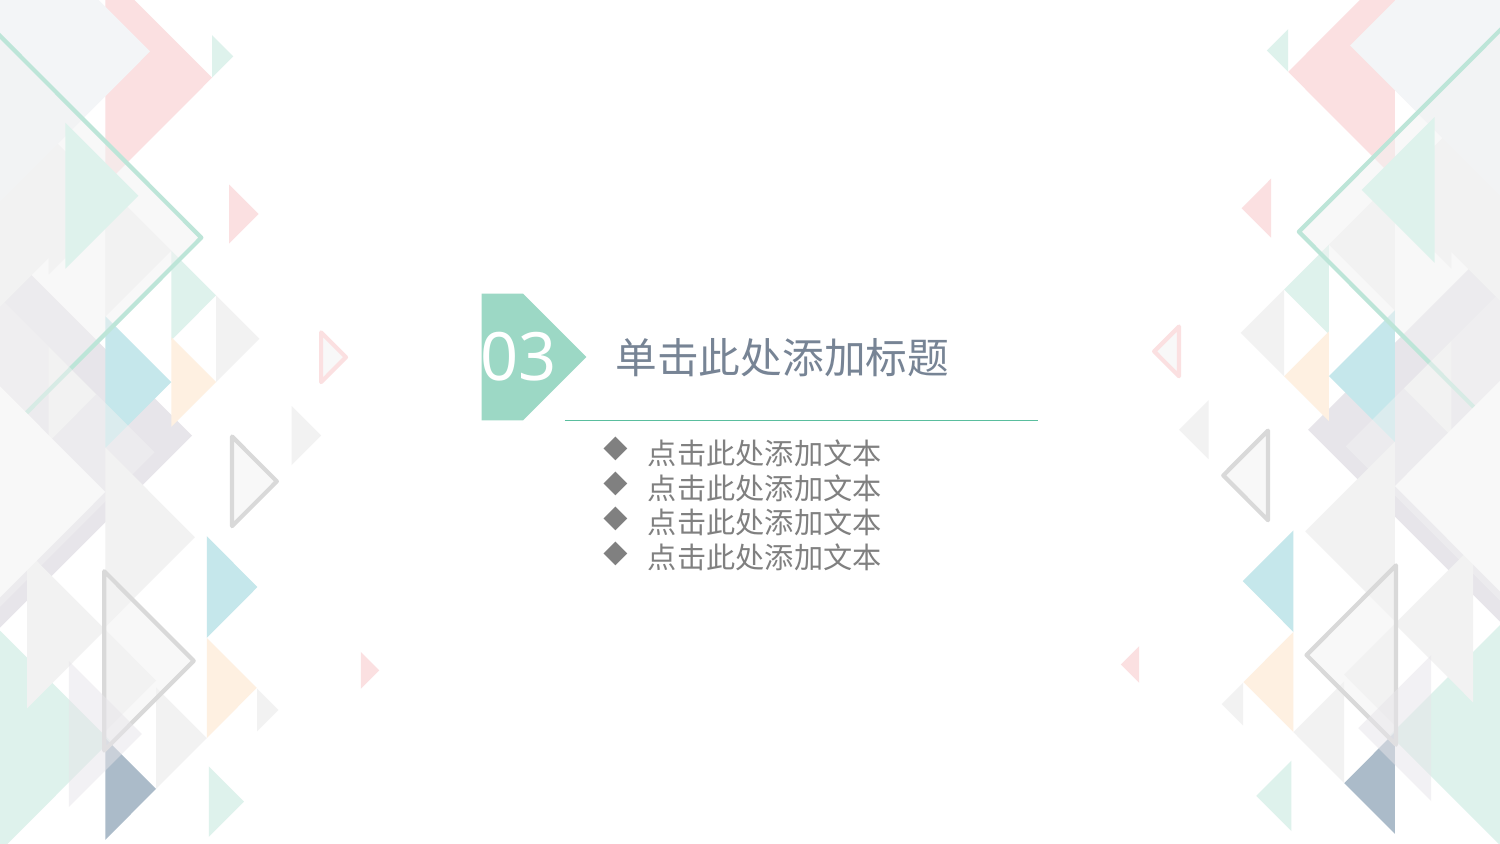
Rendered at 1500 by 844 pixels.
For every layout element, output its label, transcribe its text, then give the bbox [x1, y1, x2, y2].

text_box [1120, 0, 1500, 844]
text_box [0, 0, 380, 844]
text_box 单击此处添加标题 [600, 324, 999, 390]
text_box 点击此处添加文本 点击此处添加文本 点击此处添加文本 点击此处添加文本 [586, 427, 1058, 583]
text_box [469, 293, 587, 421]
